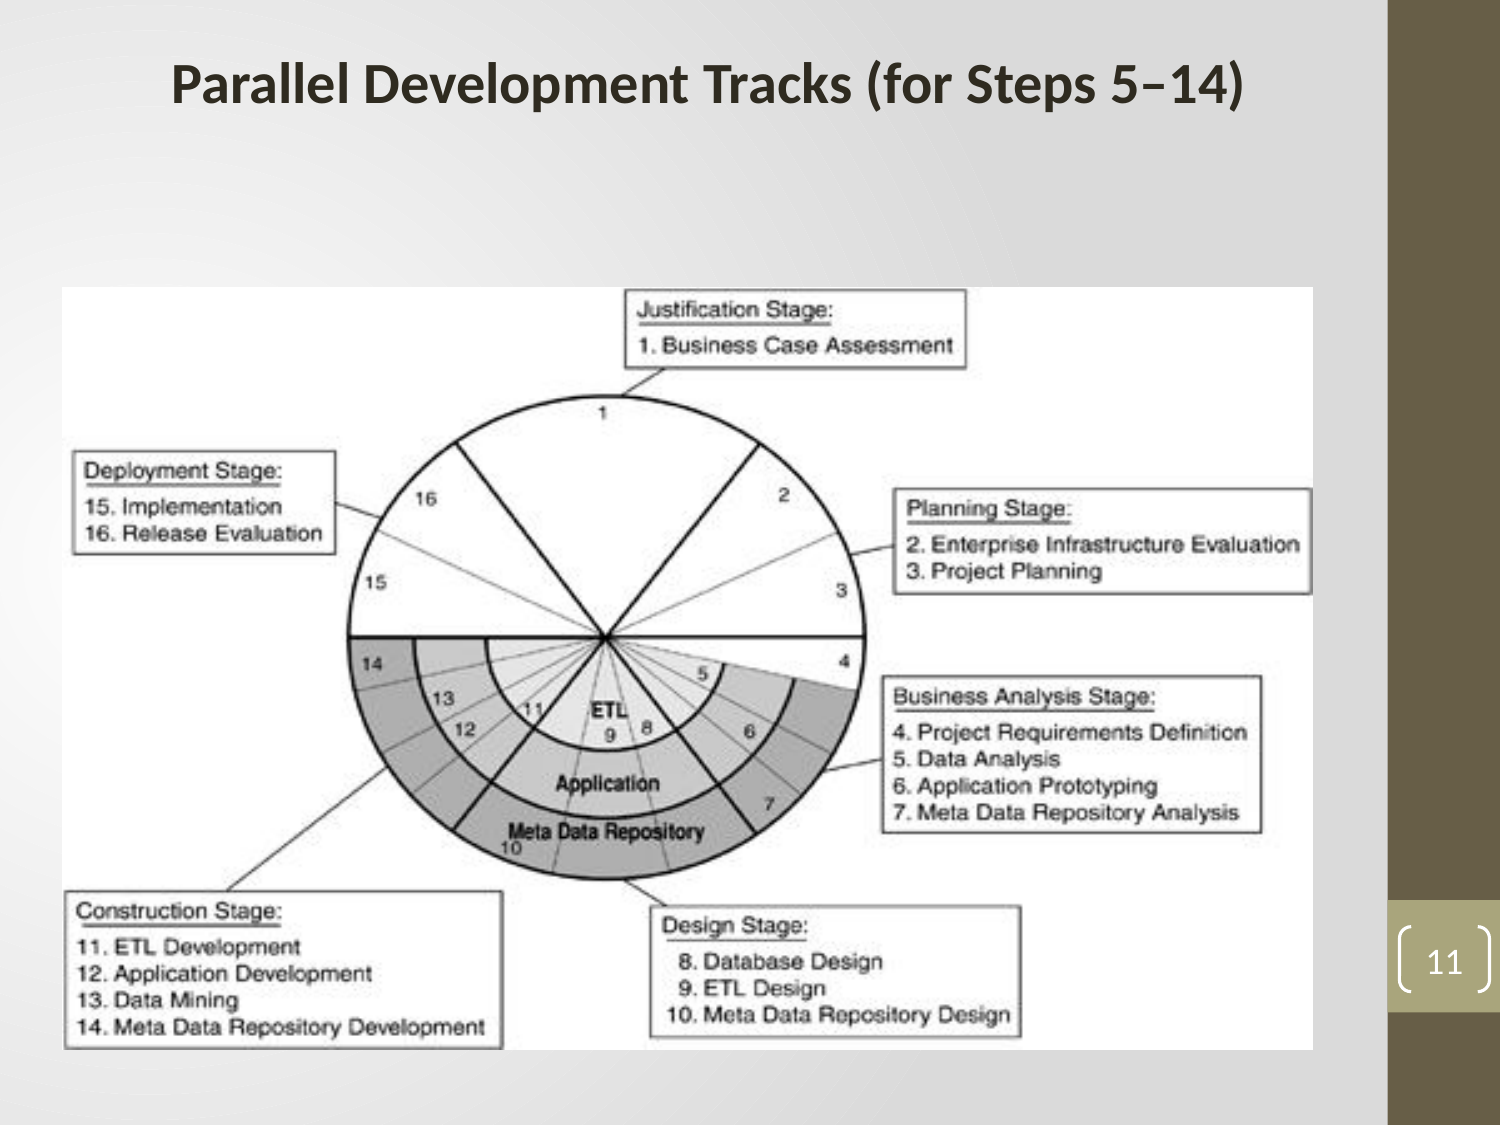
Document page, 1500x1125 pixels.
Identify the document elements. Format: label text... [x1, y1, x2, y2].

slide_number 11 [1397, 925, 1492, 994]
text_box Parallel Development Tracks (for Steps 5–14) [157, 37, 1262, 123]
picture [61, 286, 1313, 1051]
